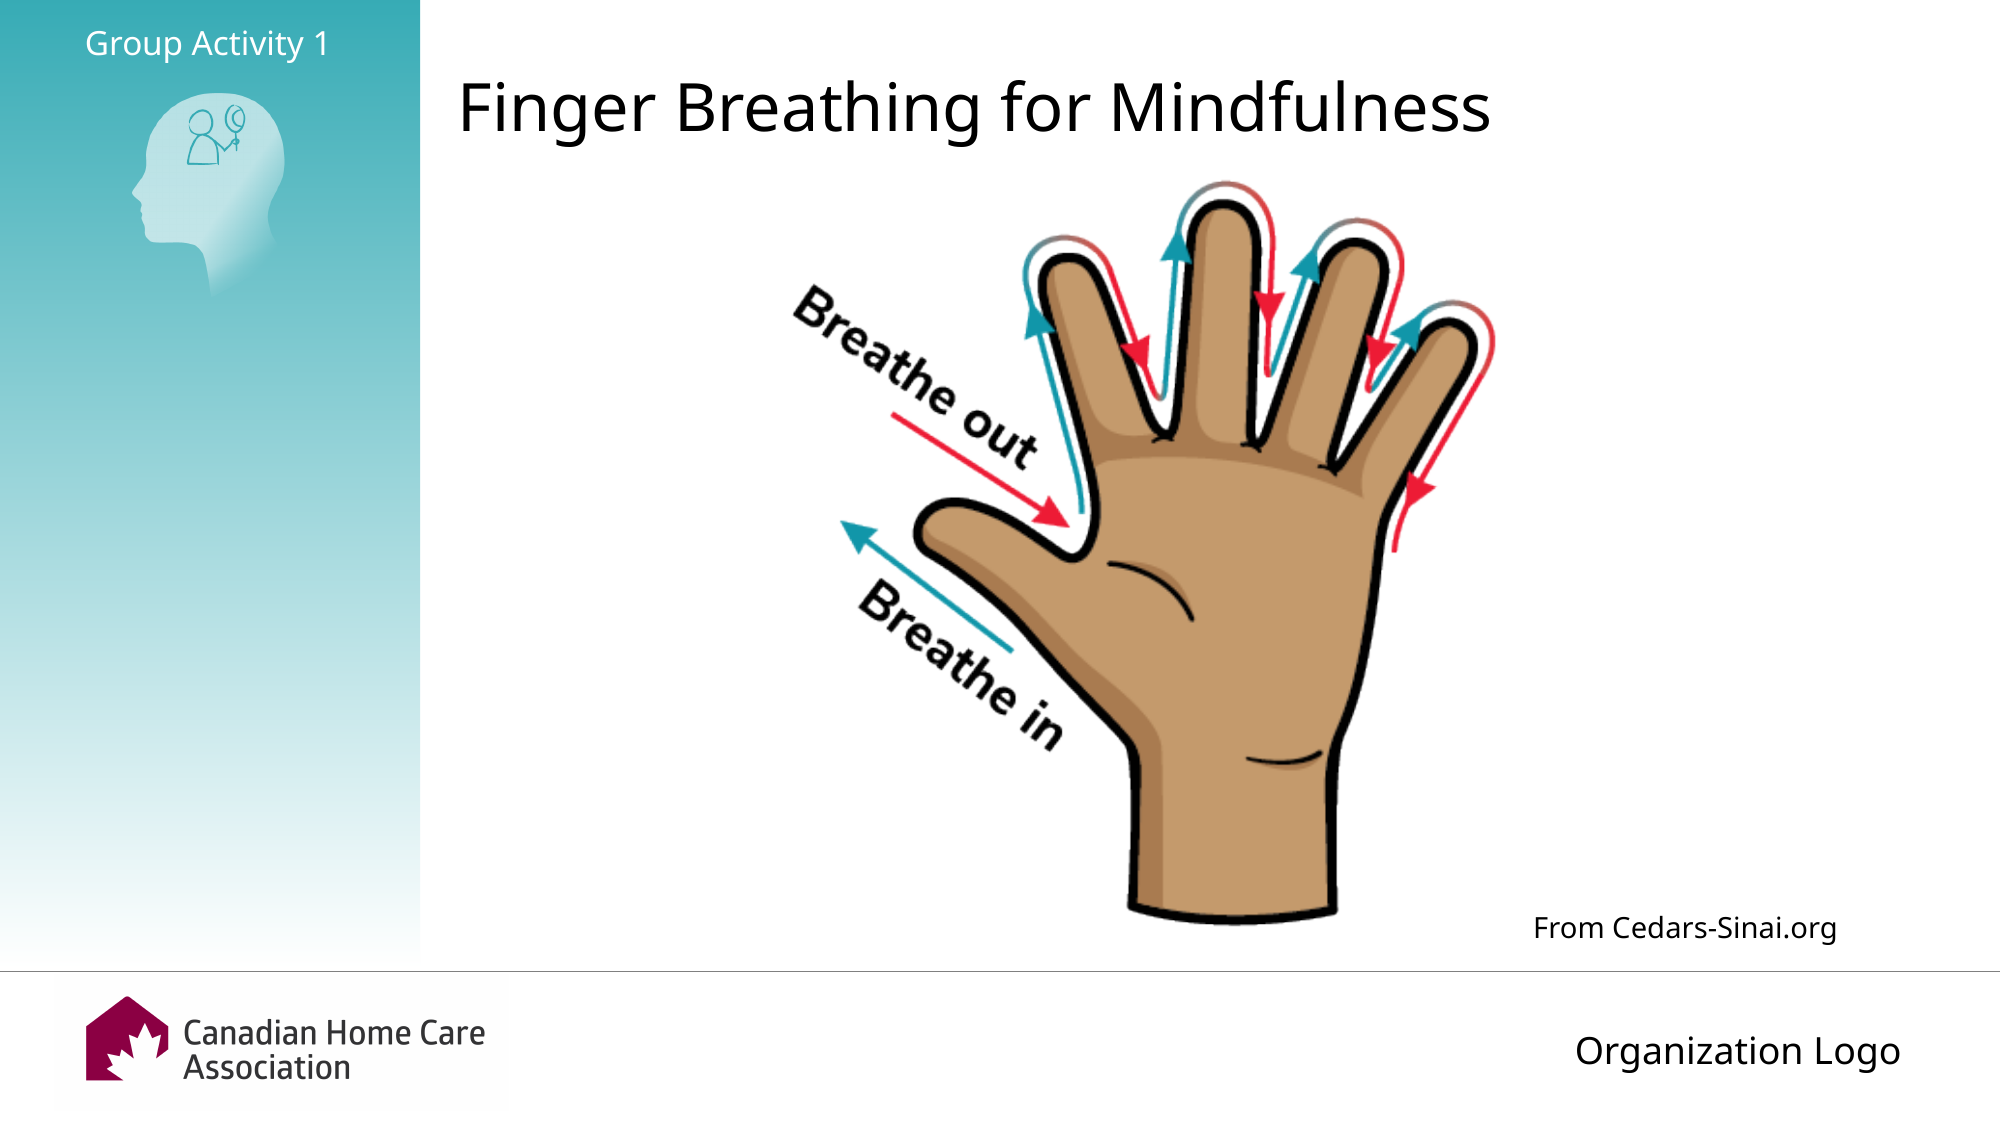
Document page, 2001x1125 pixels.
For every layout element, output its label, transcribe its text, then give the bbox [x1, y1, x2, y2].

picture [116, 73, 304, 298]
picture [762, 152, 1529, 970]
text_box Finger Breathing for Mindfulness [442, 46, 1975, 154]
text_box From Cedars-Sinai.org [1529, 901, 1853, 952]
text_box Group Activity 1 [70, 15, 347, 70]
picture [54, 974, 509, 1112]
text_box Organization Logo [1560, 1019, 1917, 1080]
text_box [0, 0, 422, 969]
